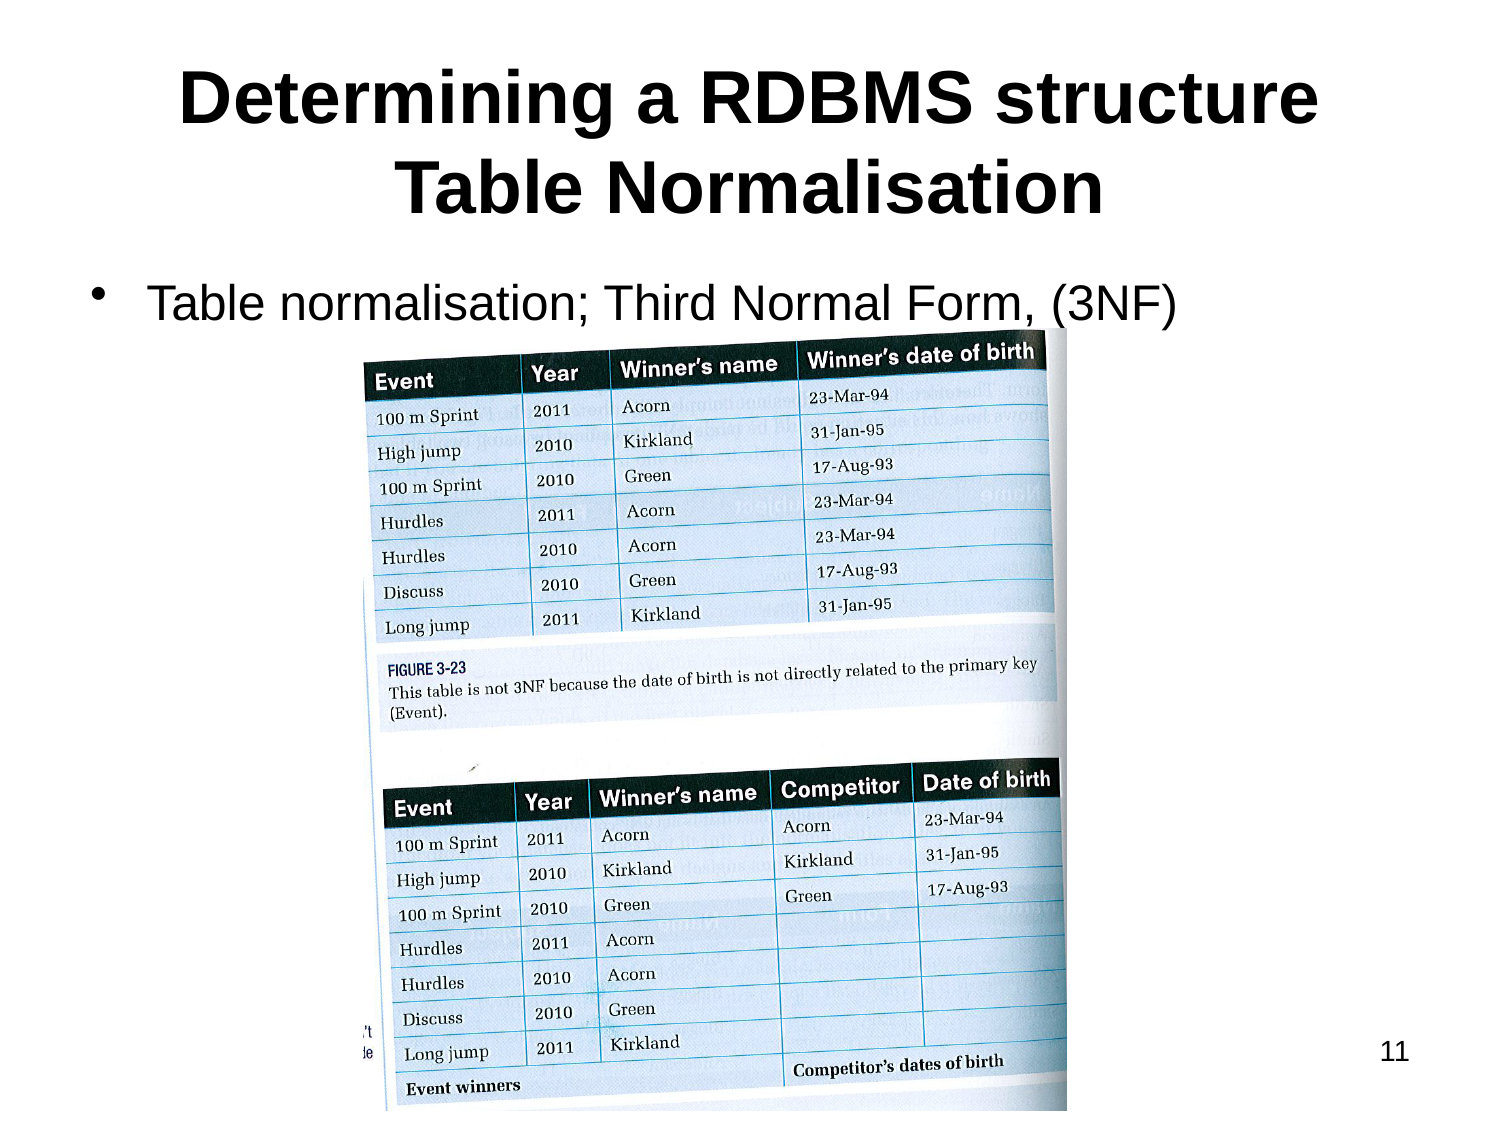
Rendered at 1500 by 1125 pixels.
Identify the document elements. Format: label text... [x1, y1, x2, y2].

title Determining a RDBMS structure Table Normalisation [74, 44, 1426, 233]
list Table normalisation; Third Normal Form, (3NF) [74, 262, 1442, 352]
picture [362, 327, 1067, 1111]
slide_number 11 [1074, 1024, 1426, 1103]
